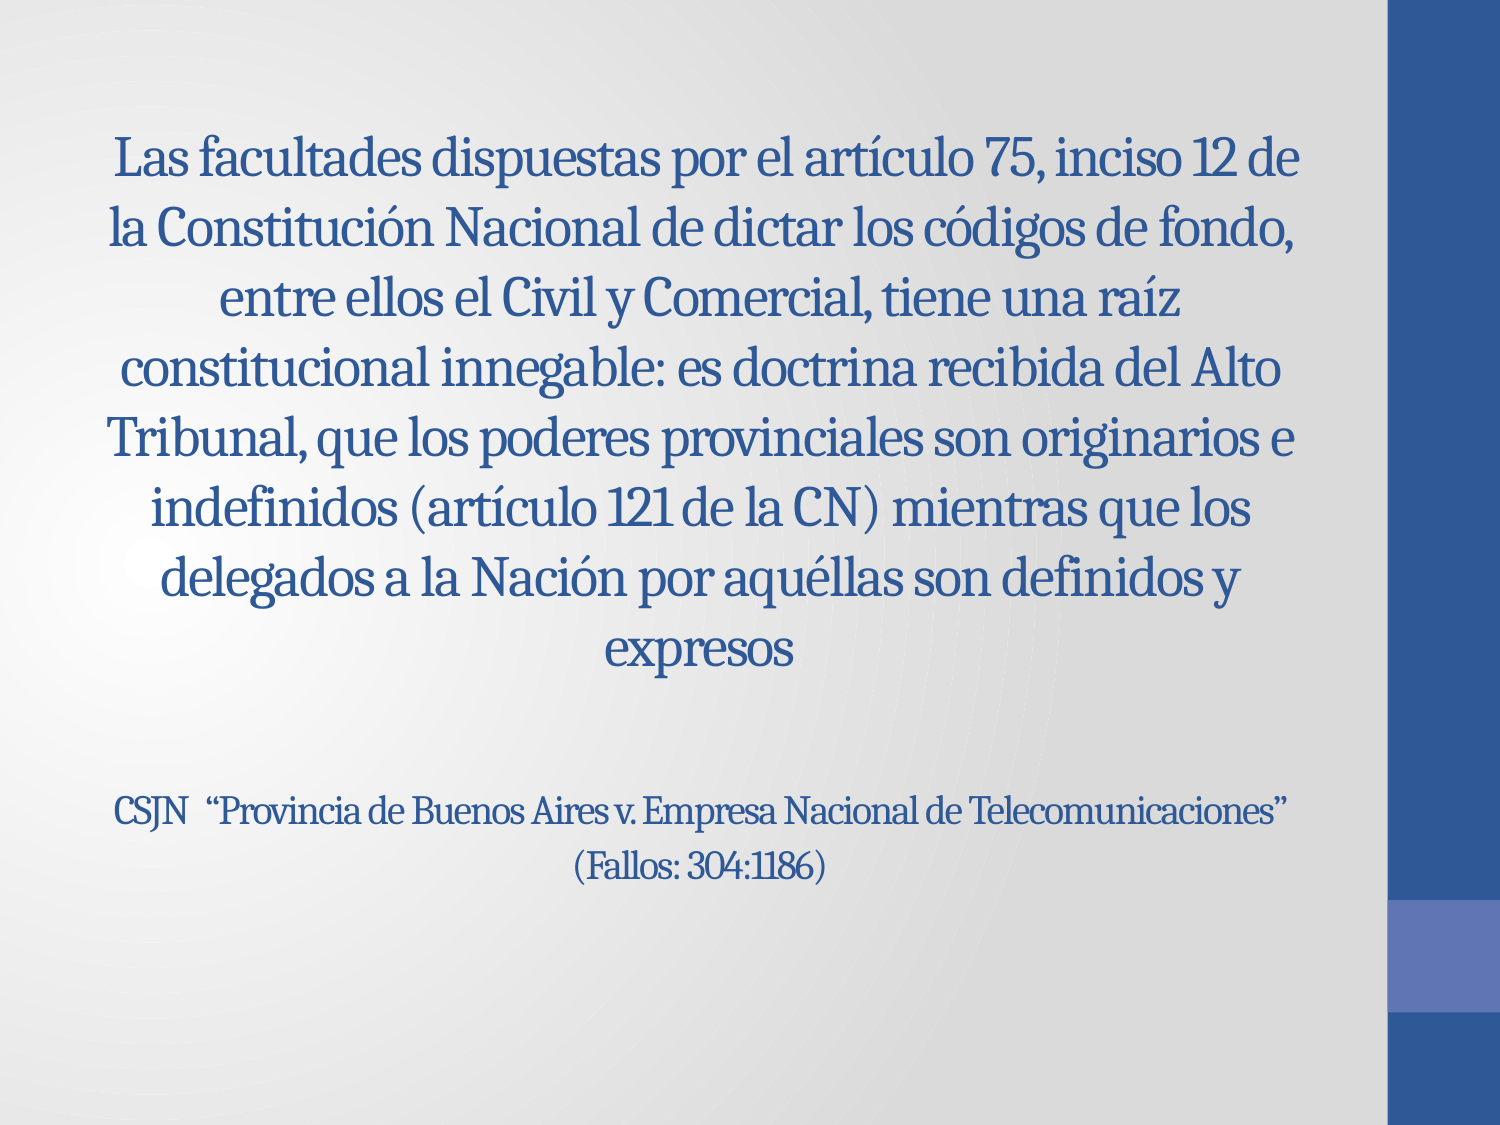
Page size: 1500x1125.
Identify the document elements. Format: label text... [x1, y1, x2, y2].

title Las facultades dispuestas por el artículo 75, inciso 12 de la Constitución Nacional de dictar los códigos de fondo, entre ellos el Civil y Comercial, tiene una raíz constitucional innegable: es doctrina recibida del Alto Tribunal, que los poderes provinciales son originarios e indefinidos (artículo 121 de la CN) mientras que los delegados a la Nación por aquéllas son definidos y expresos CSJN “Provincia de Buenos Aires v. Empresa Nacional de Telecomunicaciones” (Fallos: 304:1186) [75, 45, 1325, 941]
